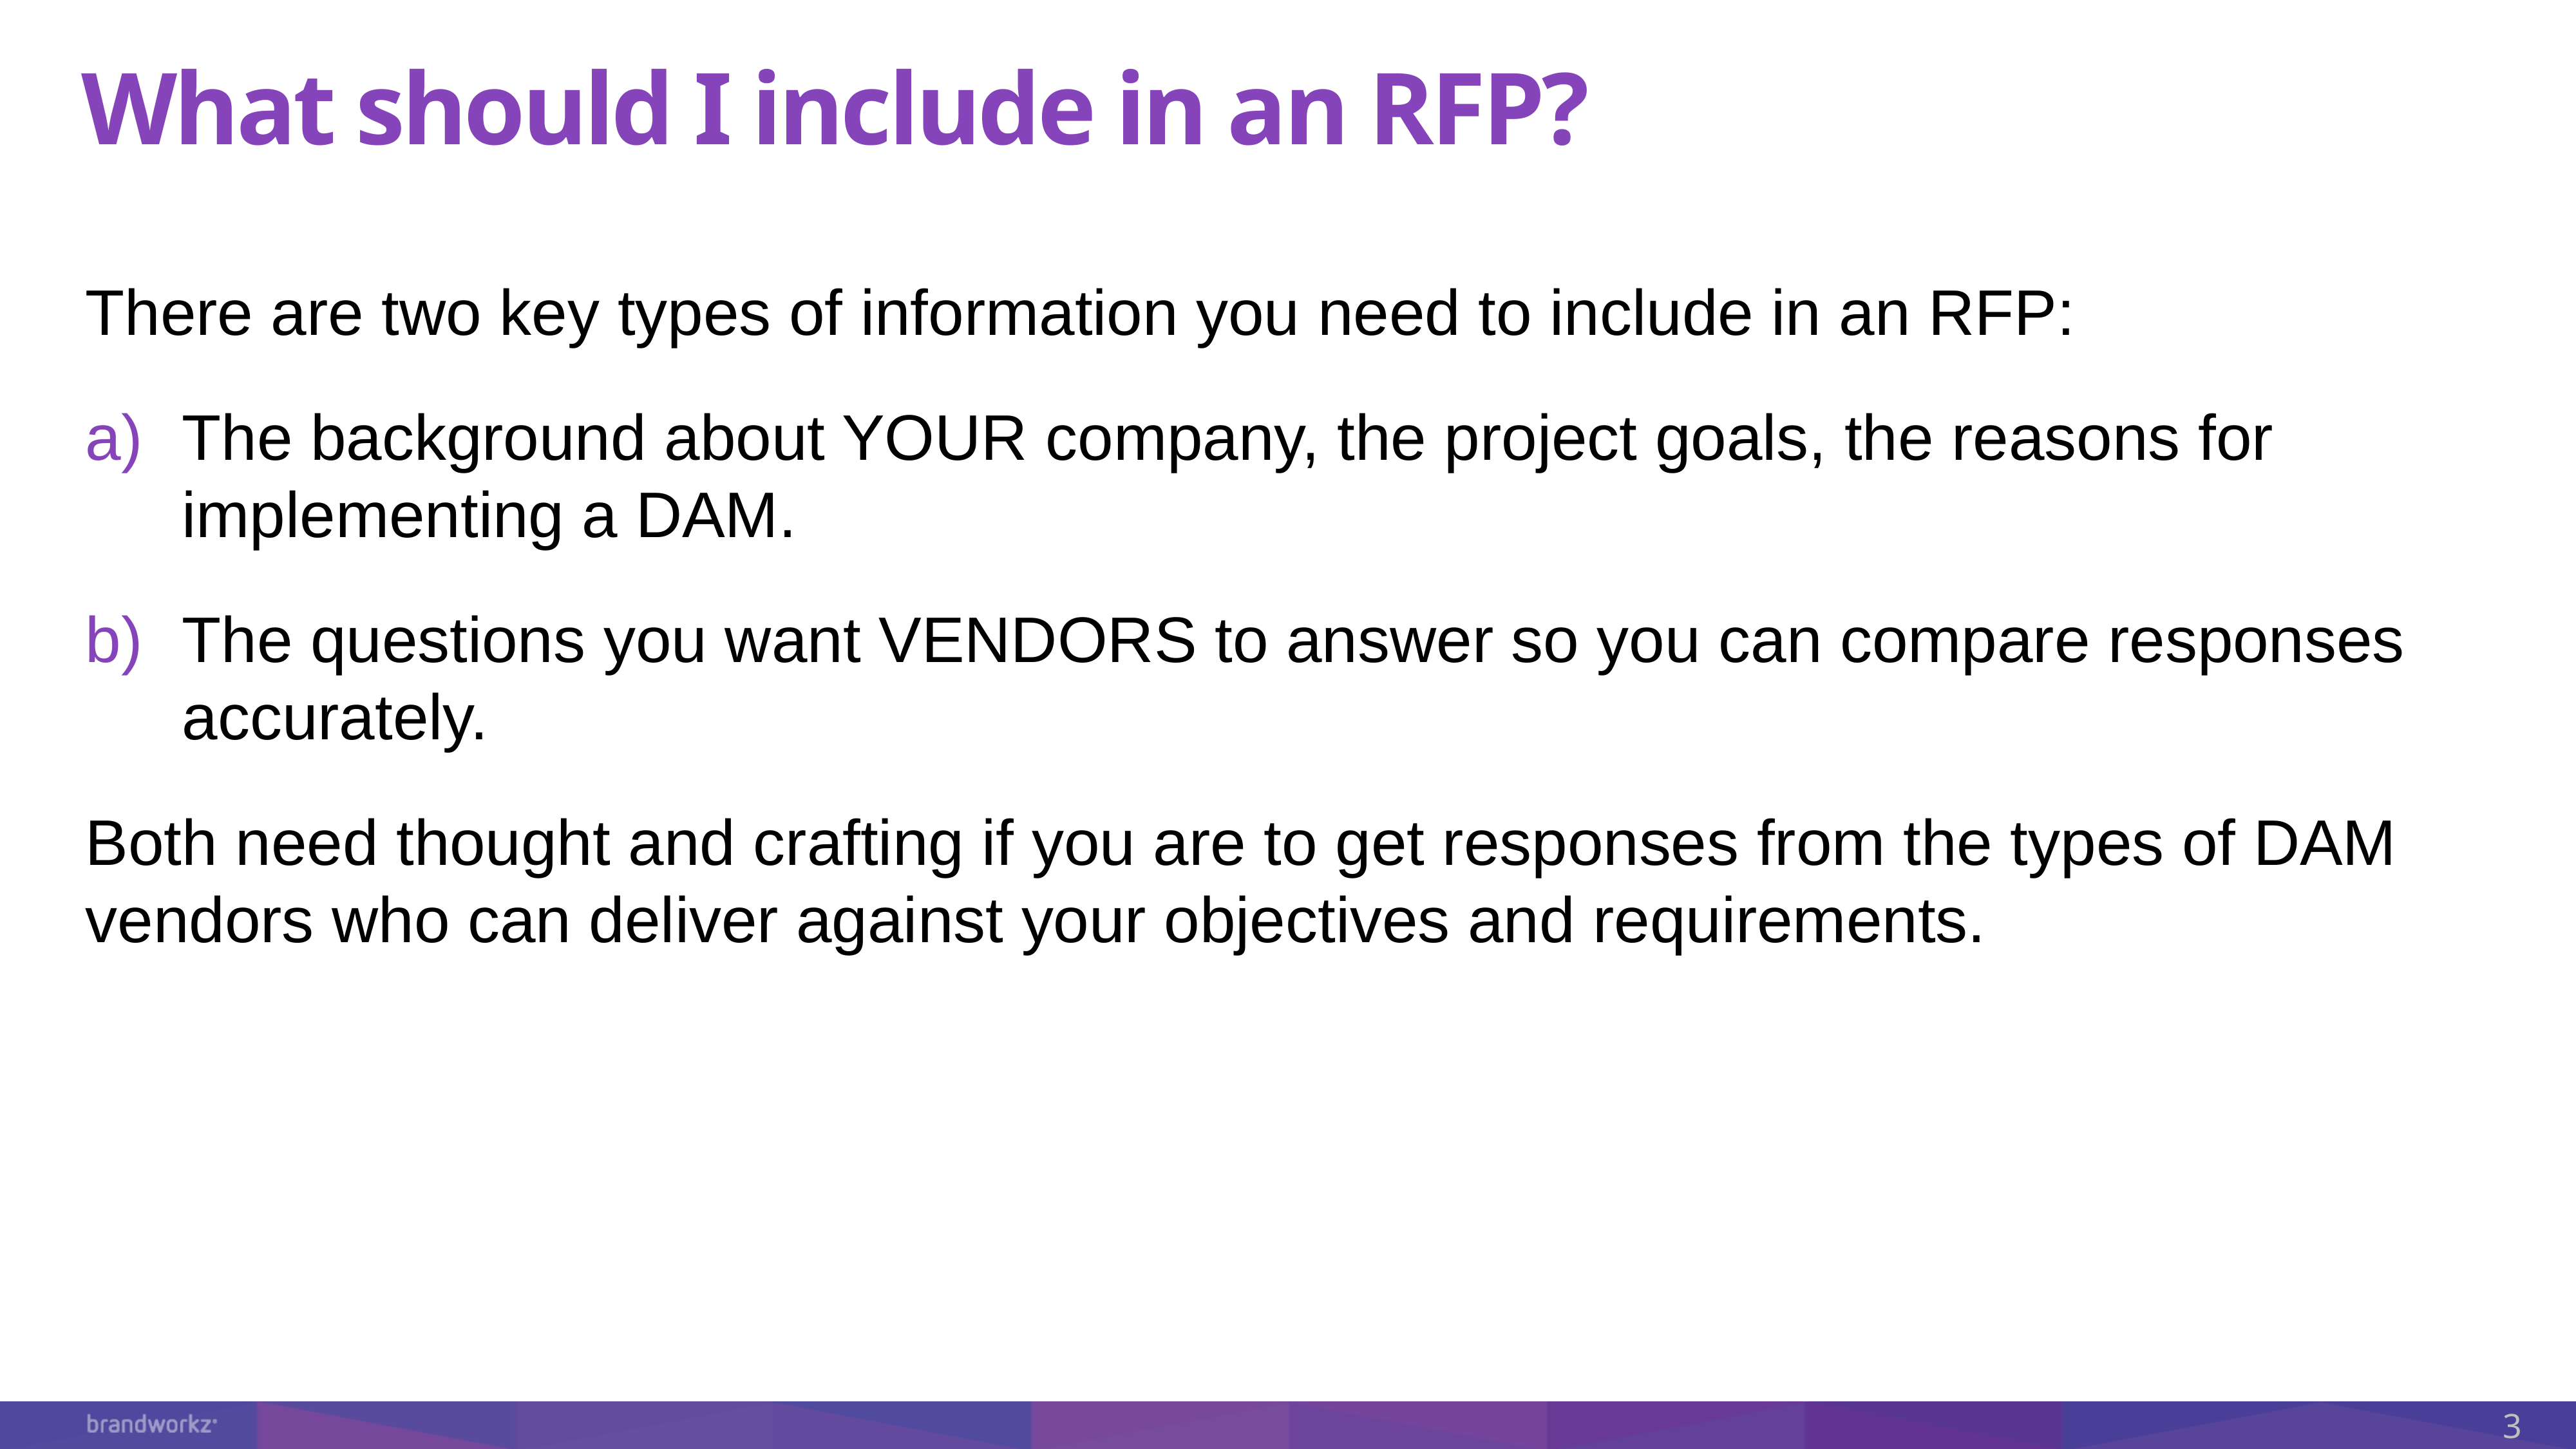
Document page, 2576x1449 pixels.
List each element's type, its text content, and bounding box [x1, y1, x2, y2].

title What should I include in an RFP? [81, 45, 2496, 166]
picture [0, 1401, 2576, 1449]
list There are two key types of information you need to include in an RFP: The background about YOUR company, the project goals, the reasons for implementing a DAM. The questions you want VENDORS to answer so you can compare responses accurately. Both need thought and crafting if you are to get responses from the types of DAM vendors who can deliver against your objectives and requirements. [85, 270, 2461, 1275]
